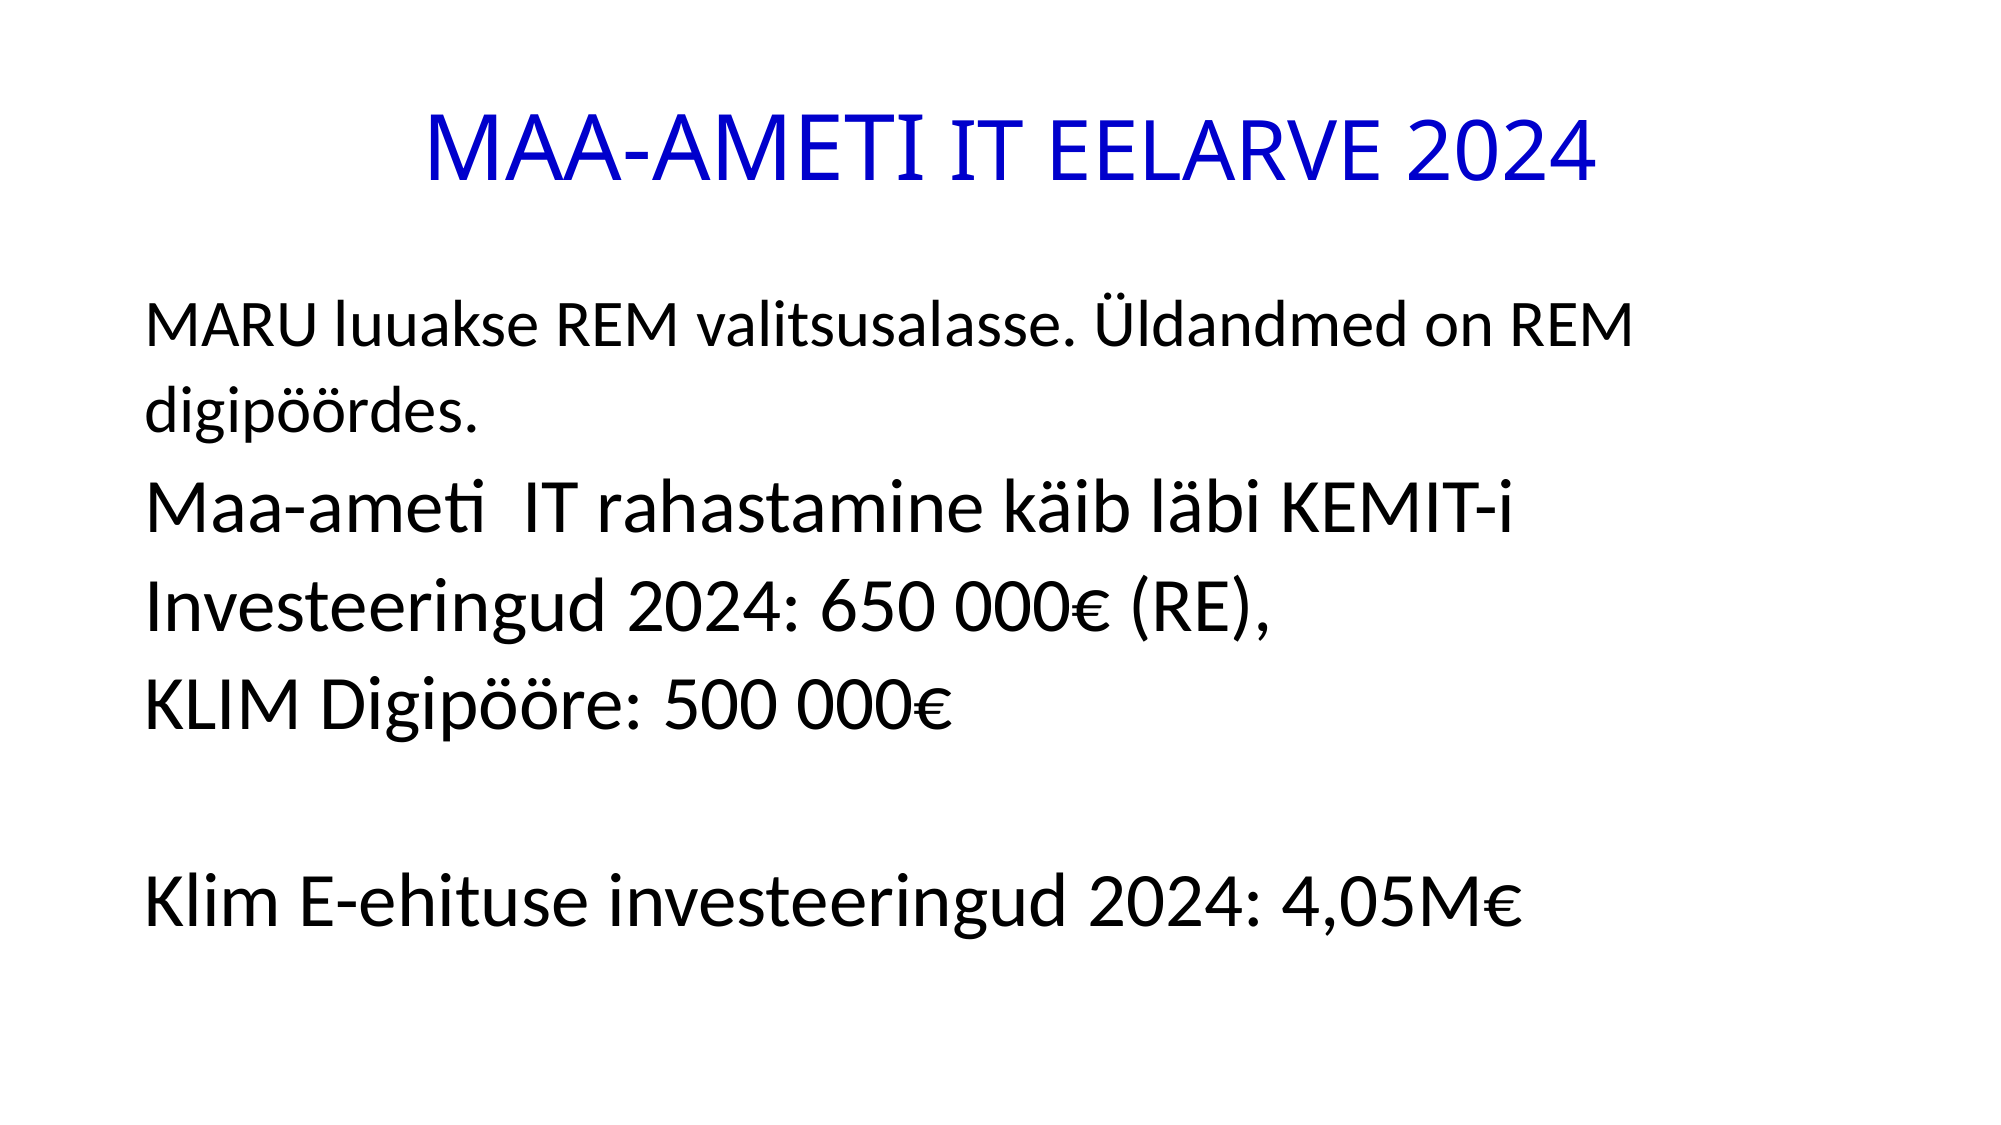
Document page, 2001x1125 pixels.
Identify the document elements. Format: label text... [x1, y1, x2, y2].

title MAA-AMETI IT EELARVE 2024 [130, 65, 1955, 237]
list MARU luuakse REM valitsusalasse. Üldandmed on REM digipöördes. Maa-ameti IT rahastamine käib läbi KEMIT-i Investeeringud 2024: 650 000€ (RE), KLIM Digipööre: 500 000€ Klim E-ehituse investeeringud 2024: 4,05M€ [129, 281, 1766, 1006]
